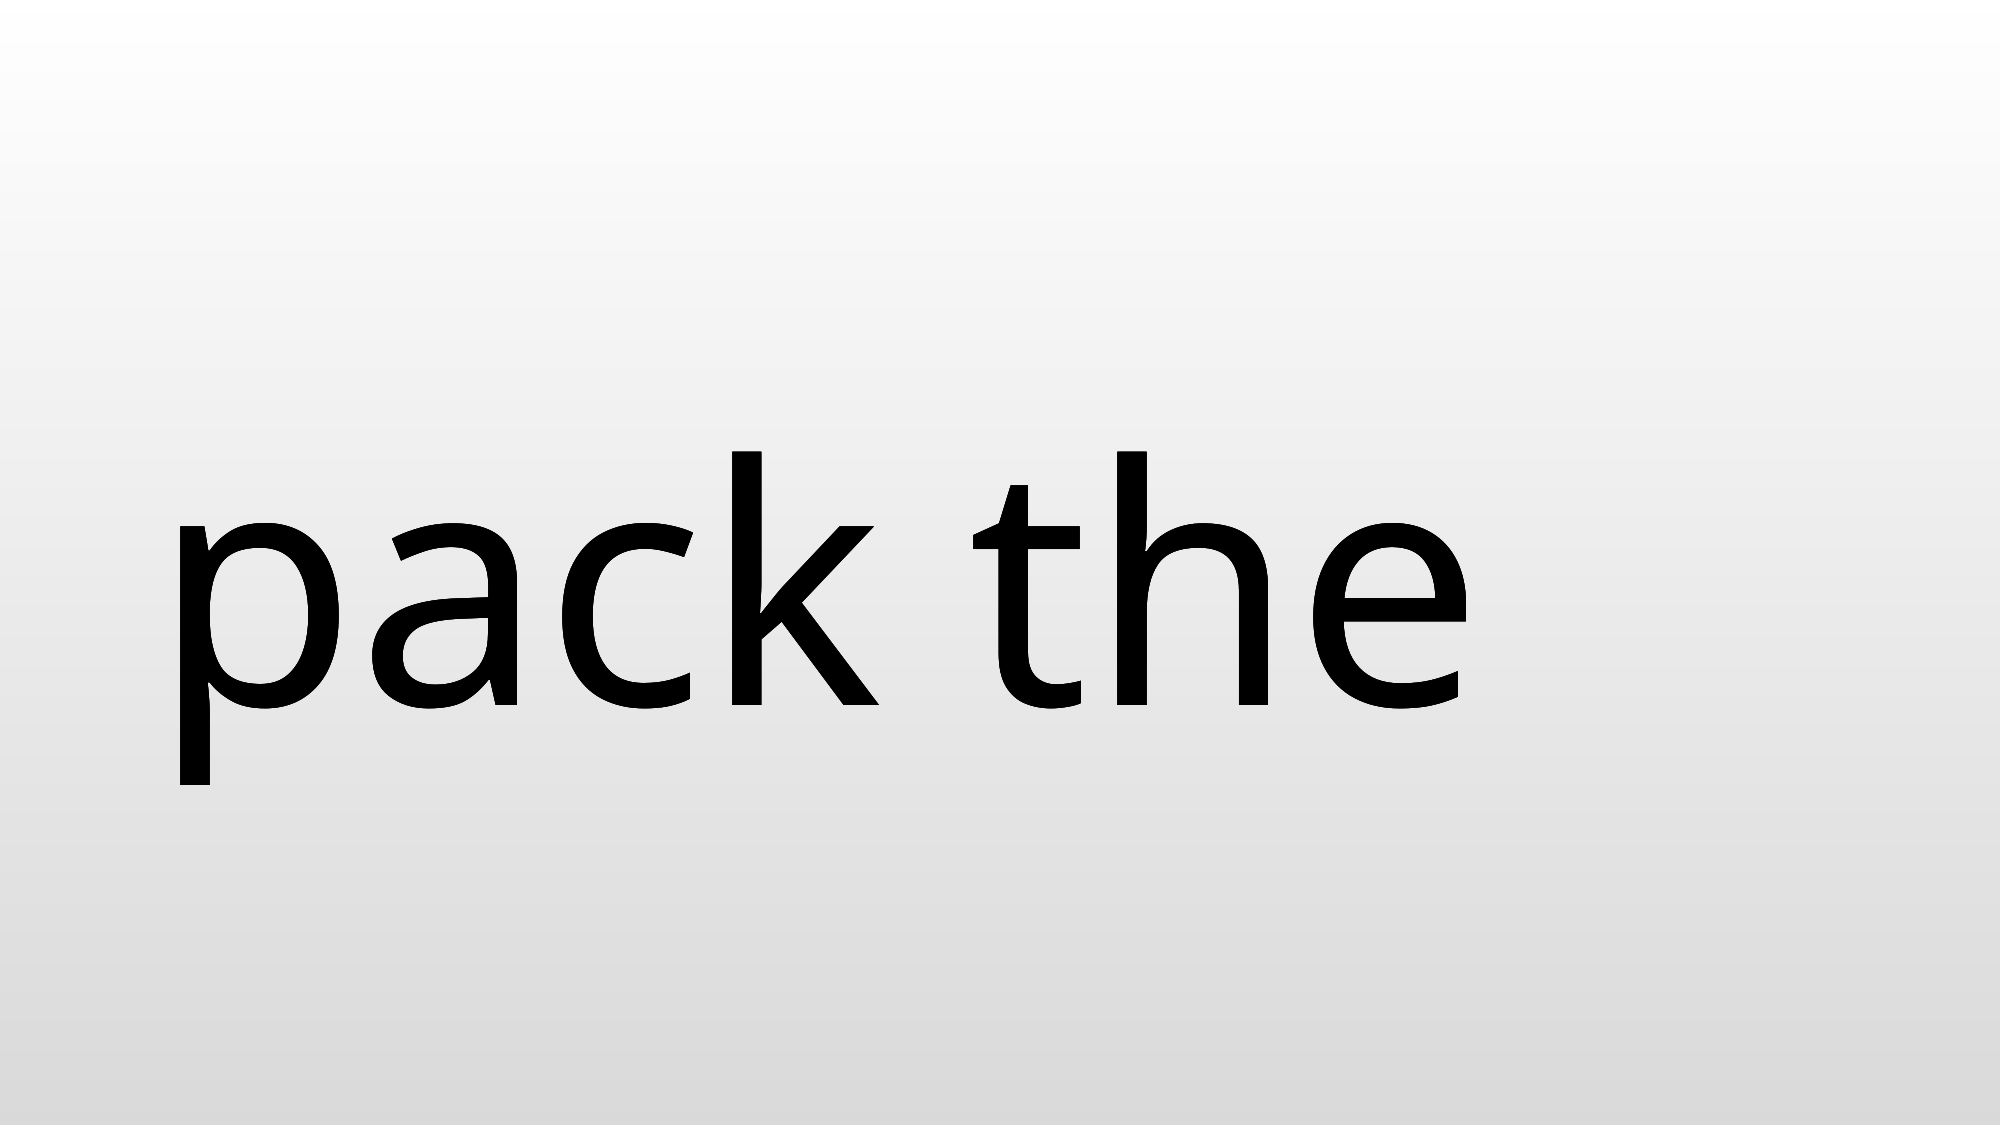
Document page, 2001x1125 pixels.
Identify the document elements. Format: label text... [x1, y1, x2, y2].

text_box pack the [138, 364, 2000, 780]
